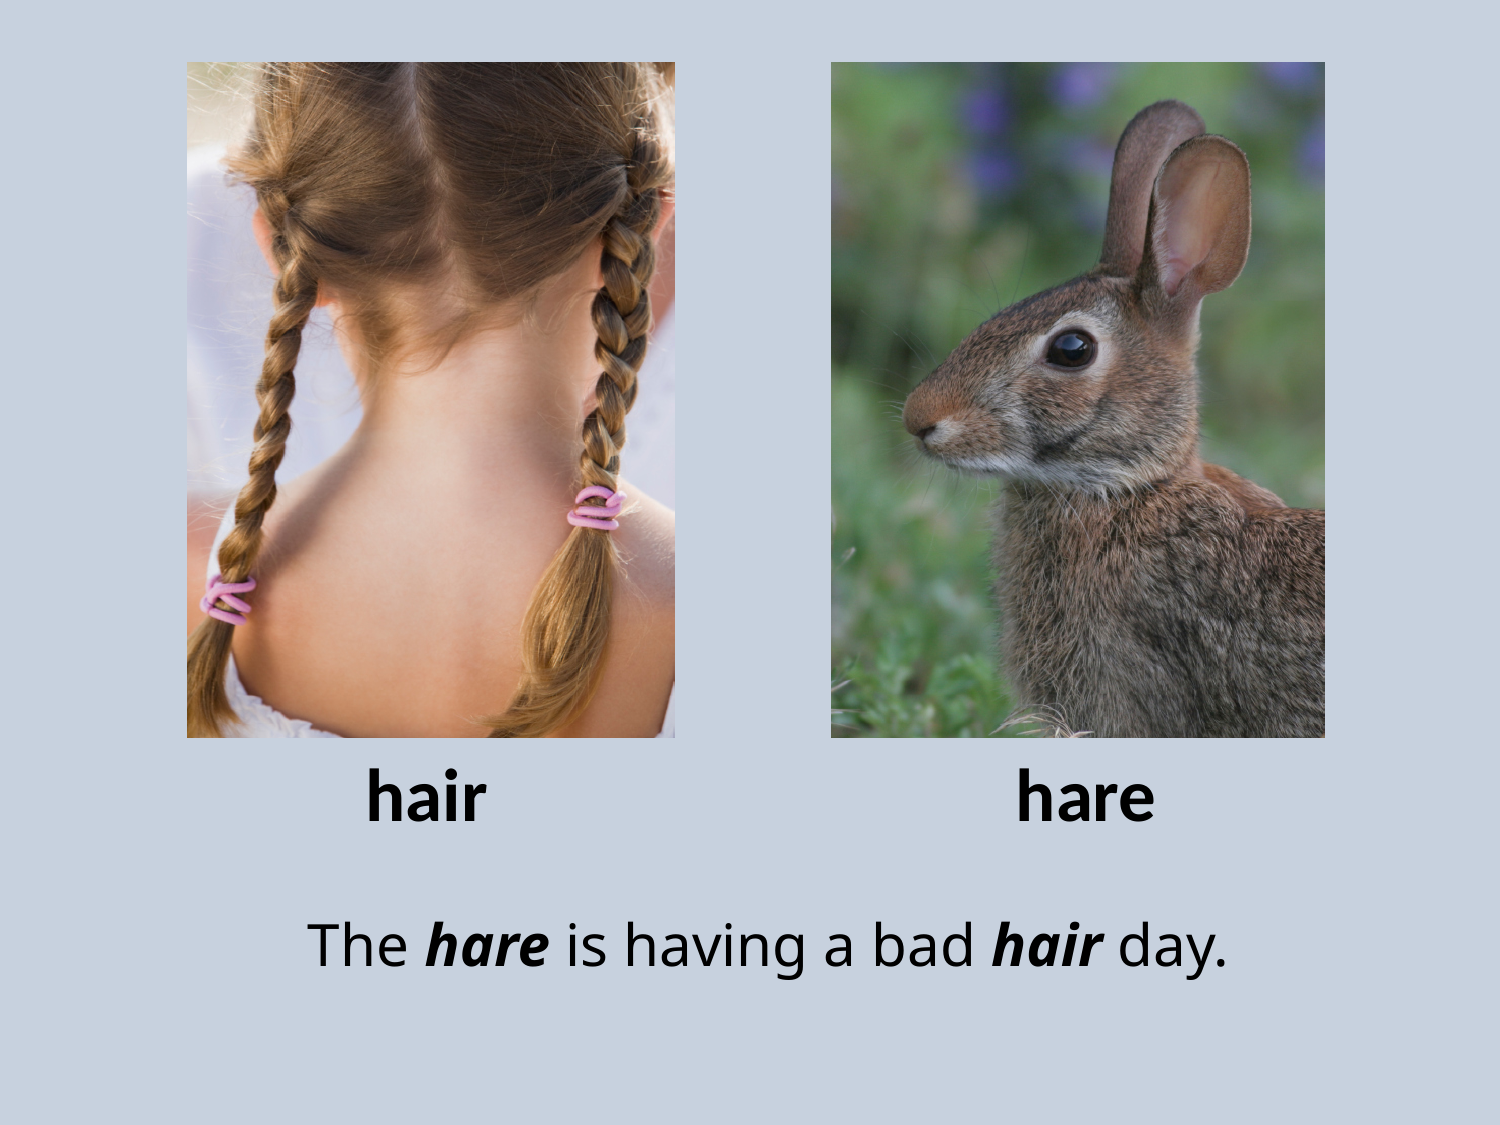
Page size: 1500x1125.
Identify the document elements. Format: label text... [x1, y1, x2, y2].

text_box The hare is having a bad hair day. [274, 900, 1263, 1038]
picture [187, 62, 676, 738]
text_box hare [1000, 746, 1172, 844]
text_box hair [350, 746, 503, 844]
picture [830, 62, 1326, 738]
